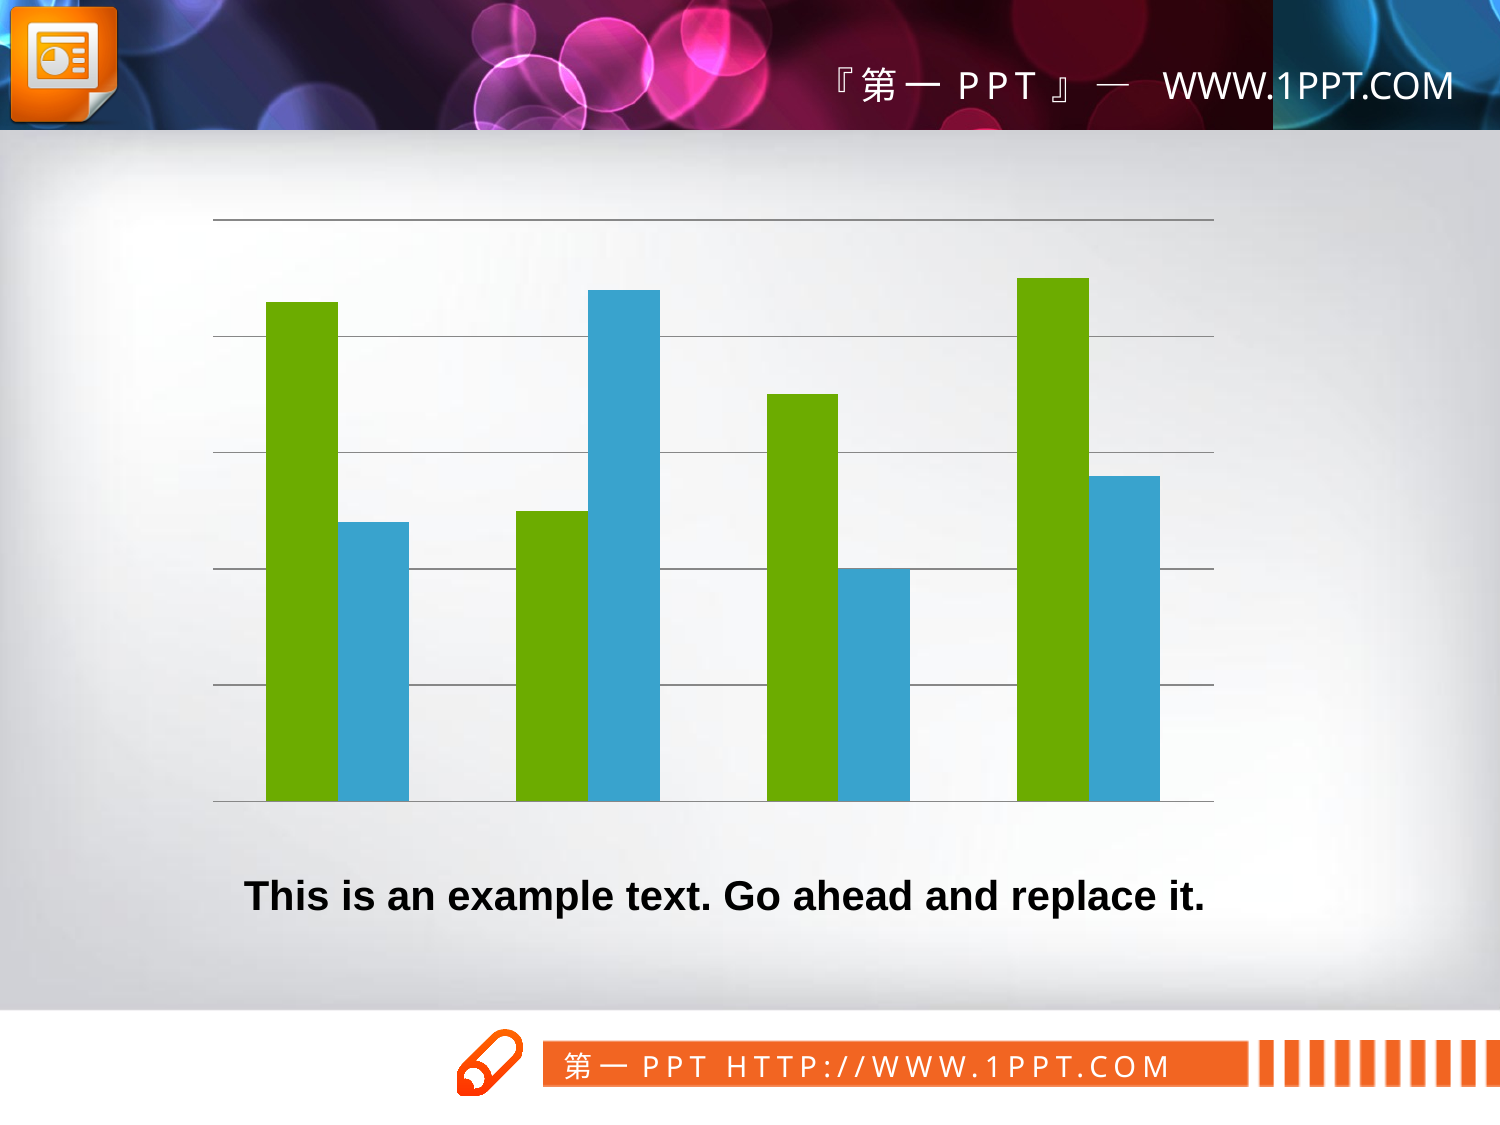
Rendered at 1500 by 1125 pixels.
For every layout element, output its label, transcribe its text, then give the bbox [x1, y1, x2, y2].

picture [0, 0, 1500, 1012]
text_box This is an example text. Go ahead and replace it. [166, 839, 1284, 948]
chart [191, 207, 1235, 814]
picture [543, 1040, 1500, 1087]
